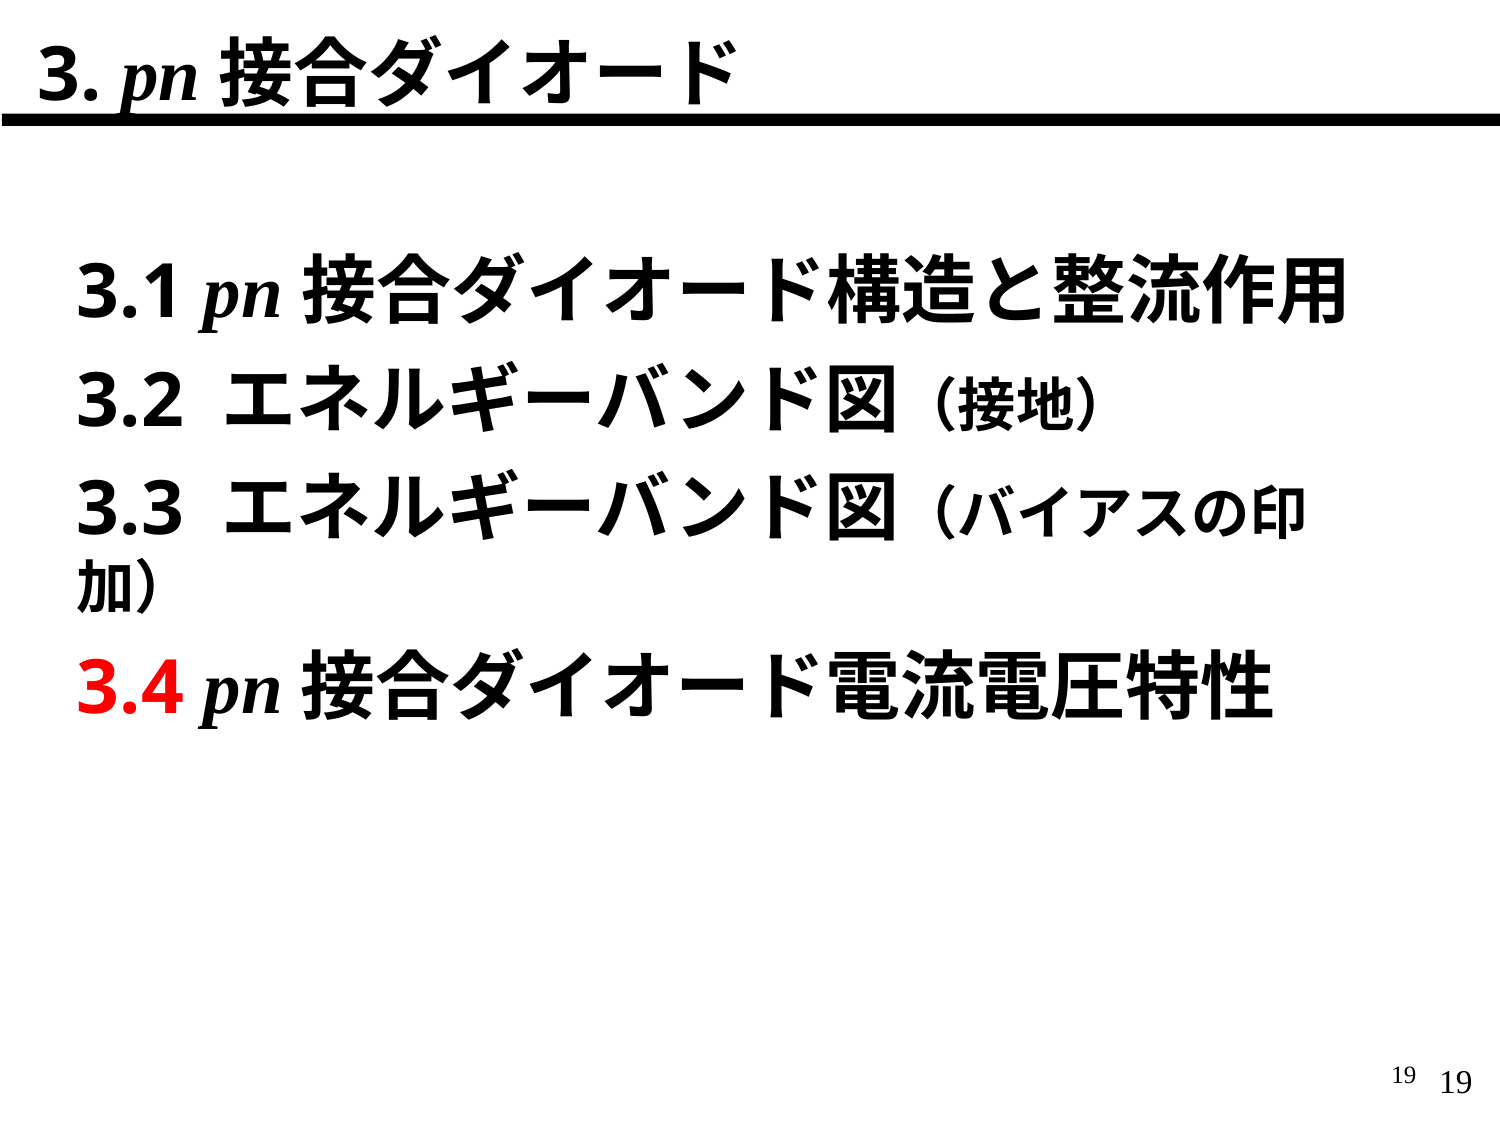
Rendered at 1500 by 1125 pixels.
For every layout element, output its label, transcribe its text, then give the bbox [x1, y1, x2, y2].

title 3. pn接合ダイオード [37, 7, 1500, 116]
slide_number 19 [1175, 1042, 1488, 1118]
list 3.1 pn接合ダイオード構造と整流作用 3.2 エネルギーバンド図（接地） 3.3 エネルギーバンド図（バイアスの印加） 3.4 pn接合ダイオード電流電圧特性 [61, 234, 1438, 890]
